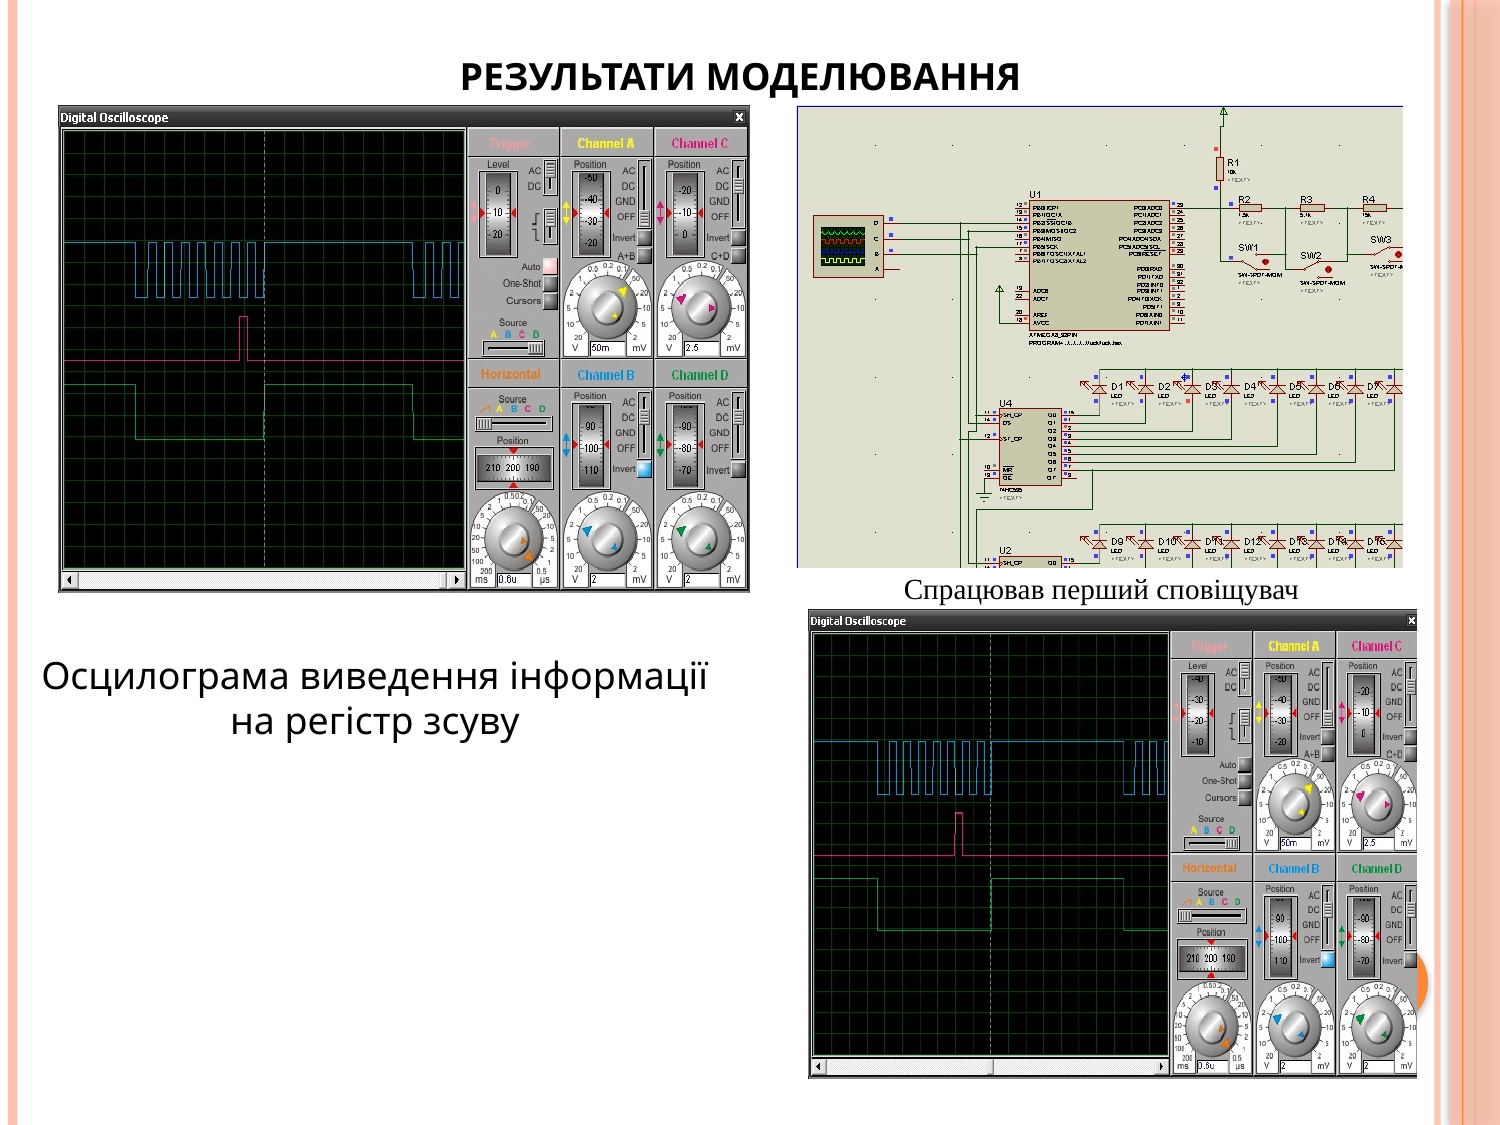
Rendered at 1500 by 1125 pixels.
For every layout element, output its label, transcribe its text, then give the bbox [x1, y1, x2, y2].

picture [807, 608, 1417, 1079]
text_box Осцилограма виведення інформації на регістр зсуву [0, 644, 750, 750]
picture [57, 104, 751, 594]
picture [796, 104, 1403, 568]
title РЕЗУЛЬТАТИ МОДЕЛЮВАННЯ [75, 45, 1407, 106]
text_box Спрацював перший сповіщувач [785, 562, 1418, 613]
